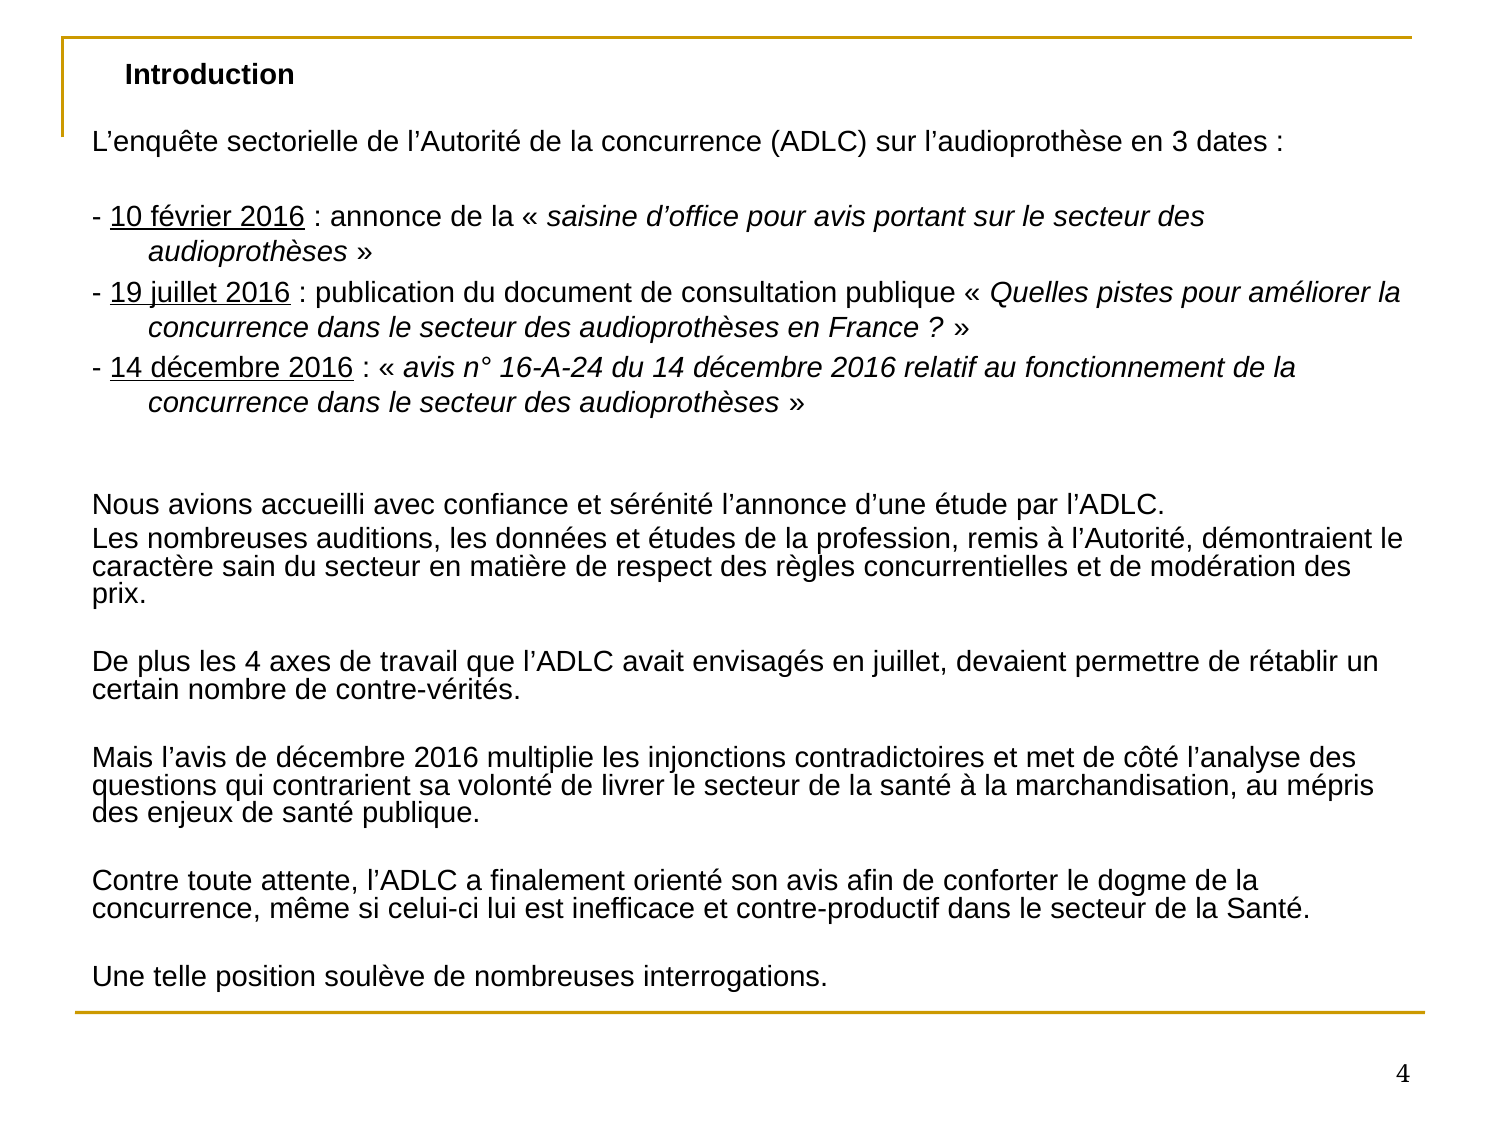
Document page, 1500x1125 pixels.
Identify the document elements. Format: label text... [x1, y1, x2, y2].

text_box 4 [1074, 1024, 1425, 1100]
list Introduction L’enquête sectorielle de l’Autorité de la concurrence (ADLC) sur l’audioprothèse en 3 dates : - 10 février 2016 : annonce de la « saisine d’office pour avis portant sur le secteur des audioprothèses » - 19 juillet 2016 : publication du document de consultation publique « Quelles pistes pour améliorer la concurrence dans le secteur des audioprothèses en France ? » - 14 décembre 2016 : « avis n° 16-A-24 du 14 décembre 2016 relatif au fonctionnement de la concurrence dans le secteur des audioprothèses » Nous avions accueilli avec confiance et sérénité l’annonce d’une étude par l’ADLC. Les nombreuses auditions, les données et études de la profession, remis à l’Autorité, démontraient le caractère sain du secteur en matière de respect des règles concurrentielles et de modération des prix. De plus les 4 axes de travail que l’ADLC avait envisagés en juillet, devaient permettre de rétablir un certain nombre de contre-vérités. Mais l’avis de décembre 2016 multiplie les injonctions contradictoires et met de côté l’analyse des questions qui contrarient sa volonté de livrer le secteur de la santé à la marchandisation, au mépris des enjeux de santé publique. Contre toute attente, l’ADLC a finalement orienté son avis afin de conforter le dogme de la concurrence, même si celui-ci lui est inefficace et contre-productif dans le secteur de la Santé. Une telle position soulève de nombreuses interrogations. [76, 54, 1428, 1012]
text_box [88, 66, 1294, 183]
